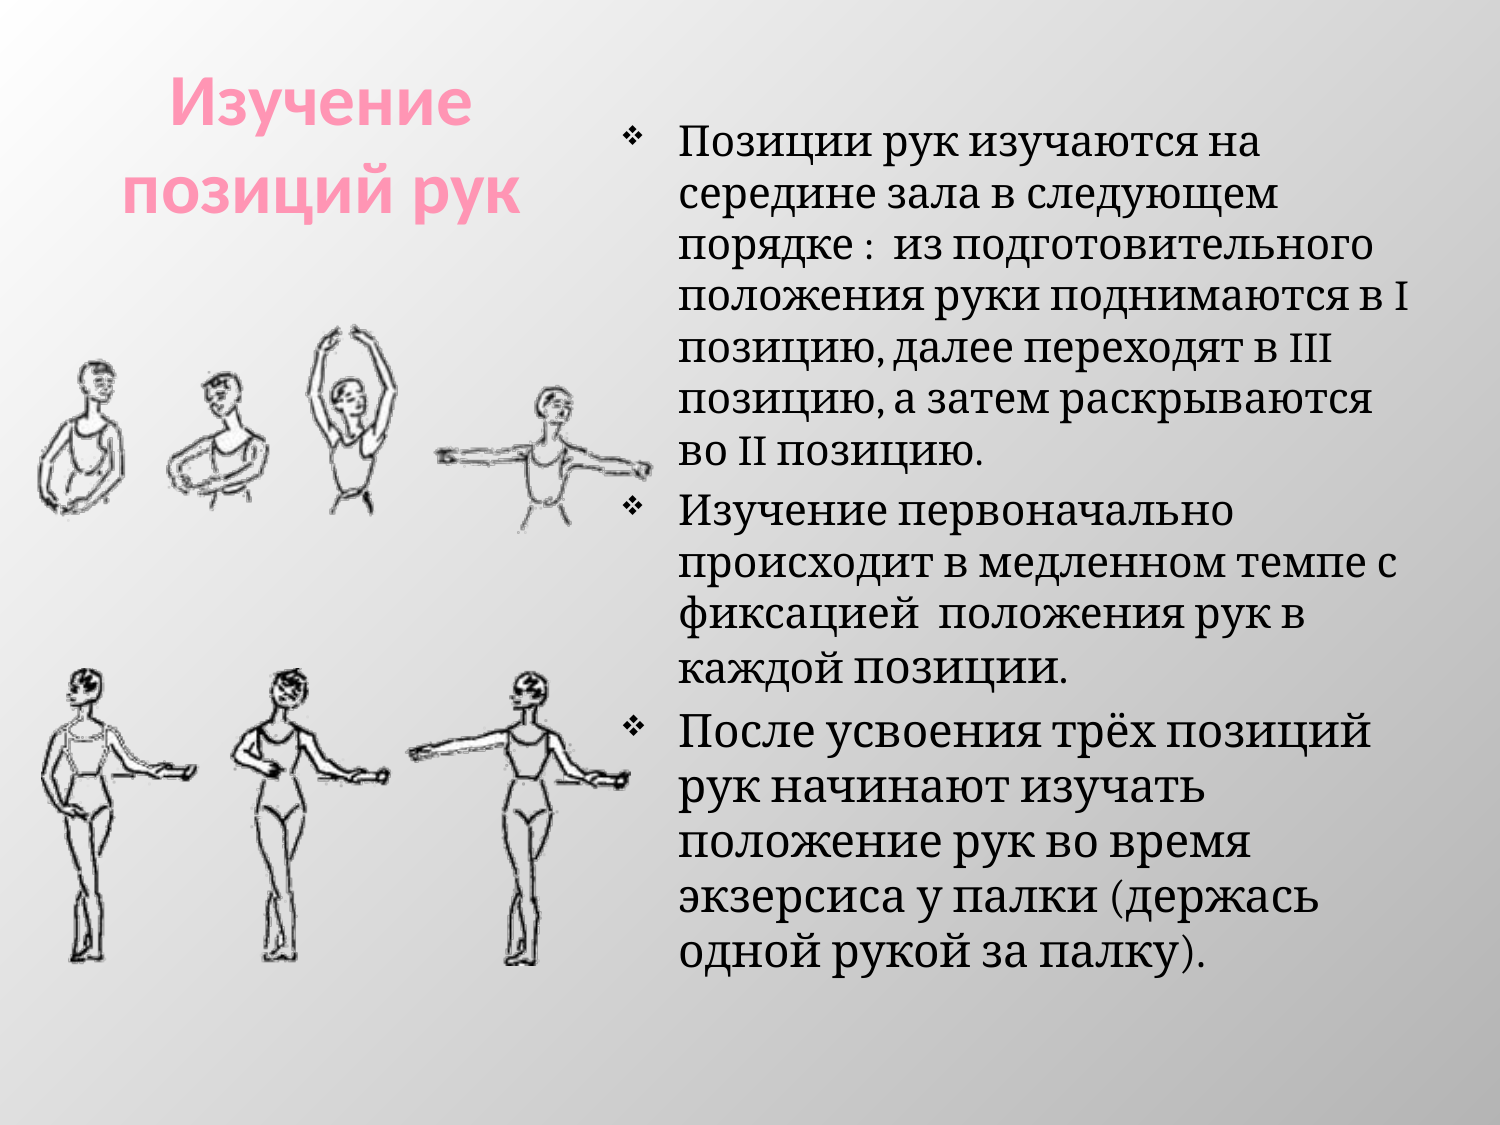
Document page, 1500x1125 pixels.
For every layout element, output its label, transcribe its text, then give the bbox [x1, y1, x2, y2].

title Изучение позиций рук [75, 44, 569, 236]
picture [0, 302, 695, 540]
list Позиции рук изучаются на середине зала в следующем порядке : из подготовительного положения руки поднимаются в I позицию, далее переходят в III позицию, а затем раскрываются во II позицию. Изучение первоначально происходит в медленном темпе с фиксацией положения рук в каждой позиции. После усвоения трёх позиций рук начинают изучать положение рук во время экзерсиса у палки (держась одной рукой за палку). [586, 42, 1447, 1005]
picture [40, 668, 631, 967]
